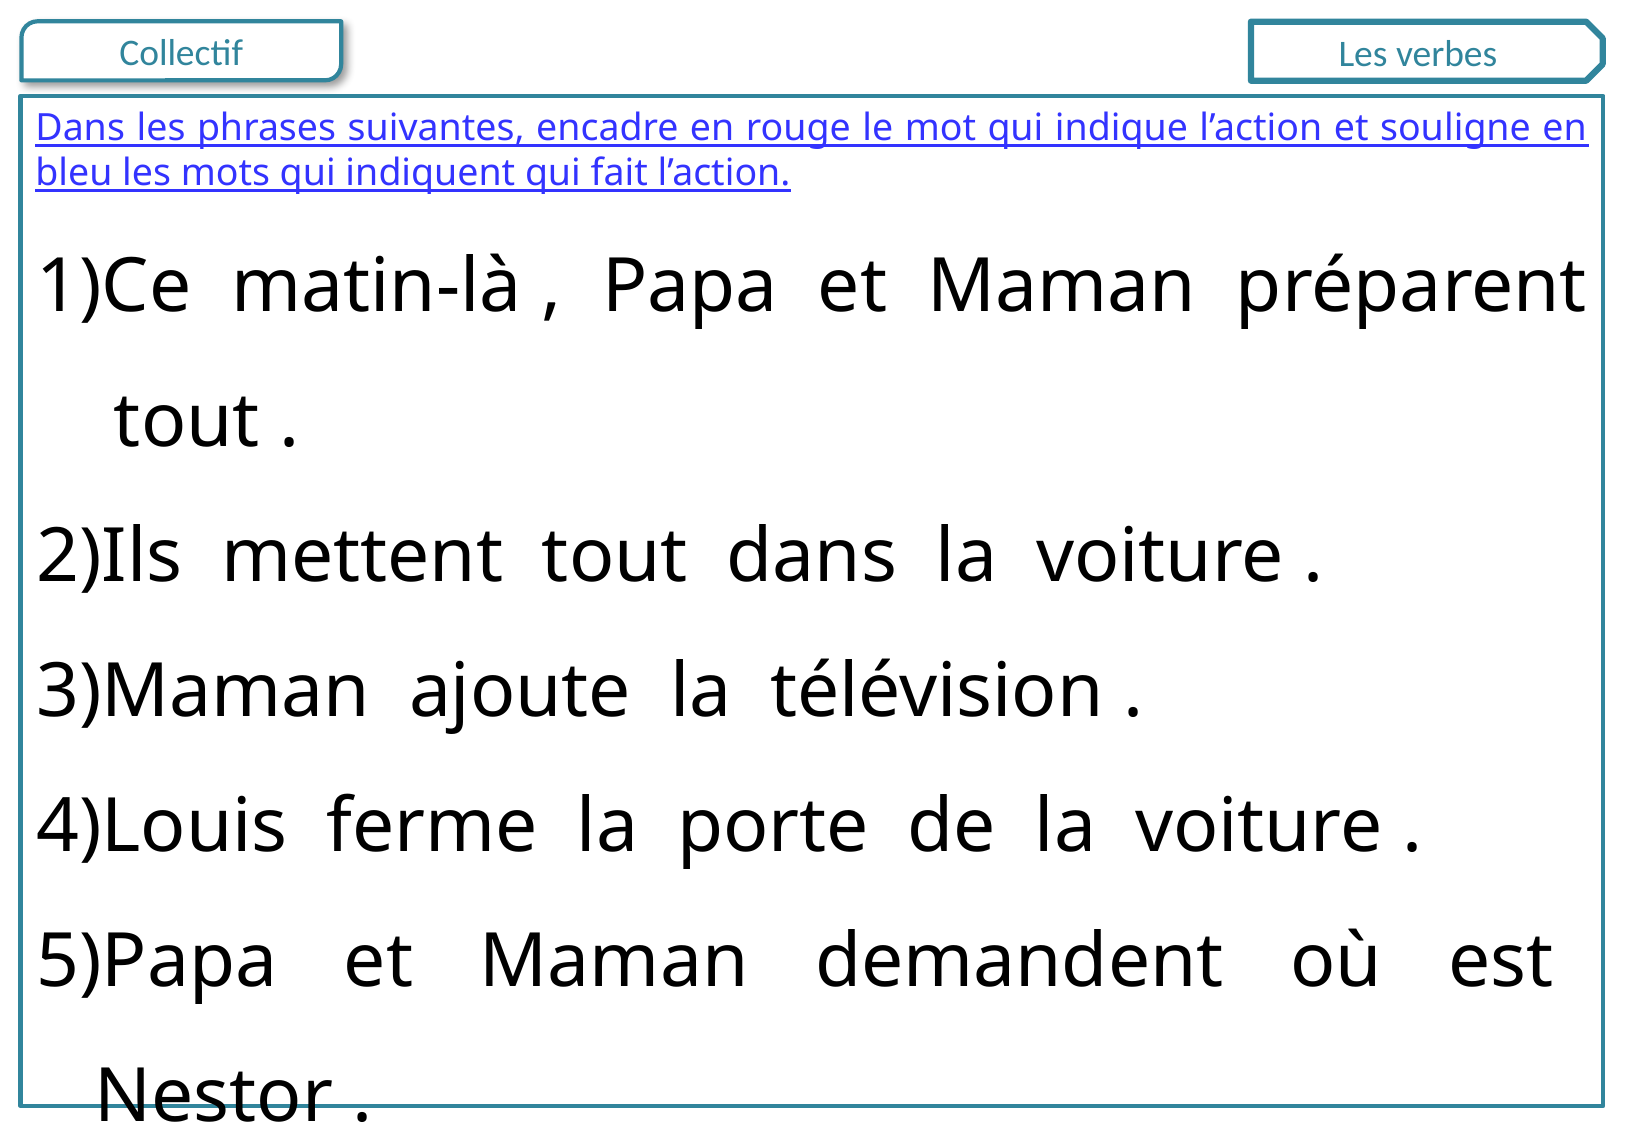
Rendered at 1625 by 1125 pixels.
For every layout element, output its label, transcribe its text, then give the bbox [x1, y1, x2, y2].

list Dans les phrases suivantes, encadre en rouge le mot qui indique l’action et souligne en bleu les mots qui indiquent qui fait l’action. [18, 94, 1605, 1108]
list Les verbes [1251, 21, 1585, 81]
list Ce matin-là , Papa et Maman préparent tout . Ils mettent tout dans la voiture . Maman ajoute la télévision . Louis ferme la porte de la voiture . Papa et Maman demandent où est Nestor . Papa et Maman ne pensent pas à Nestor . [21, 184, 1604, 1106]
